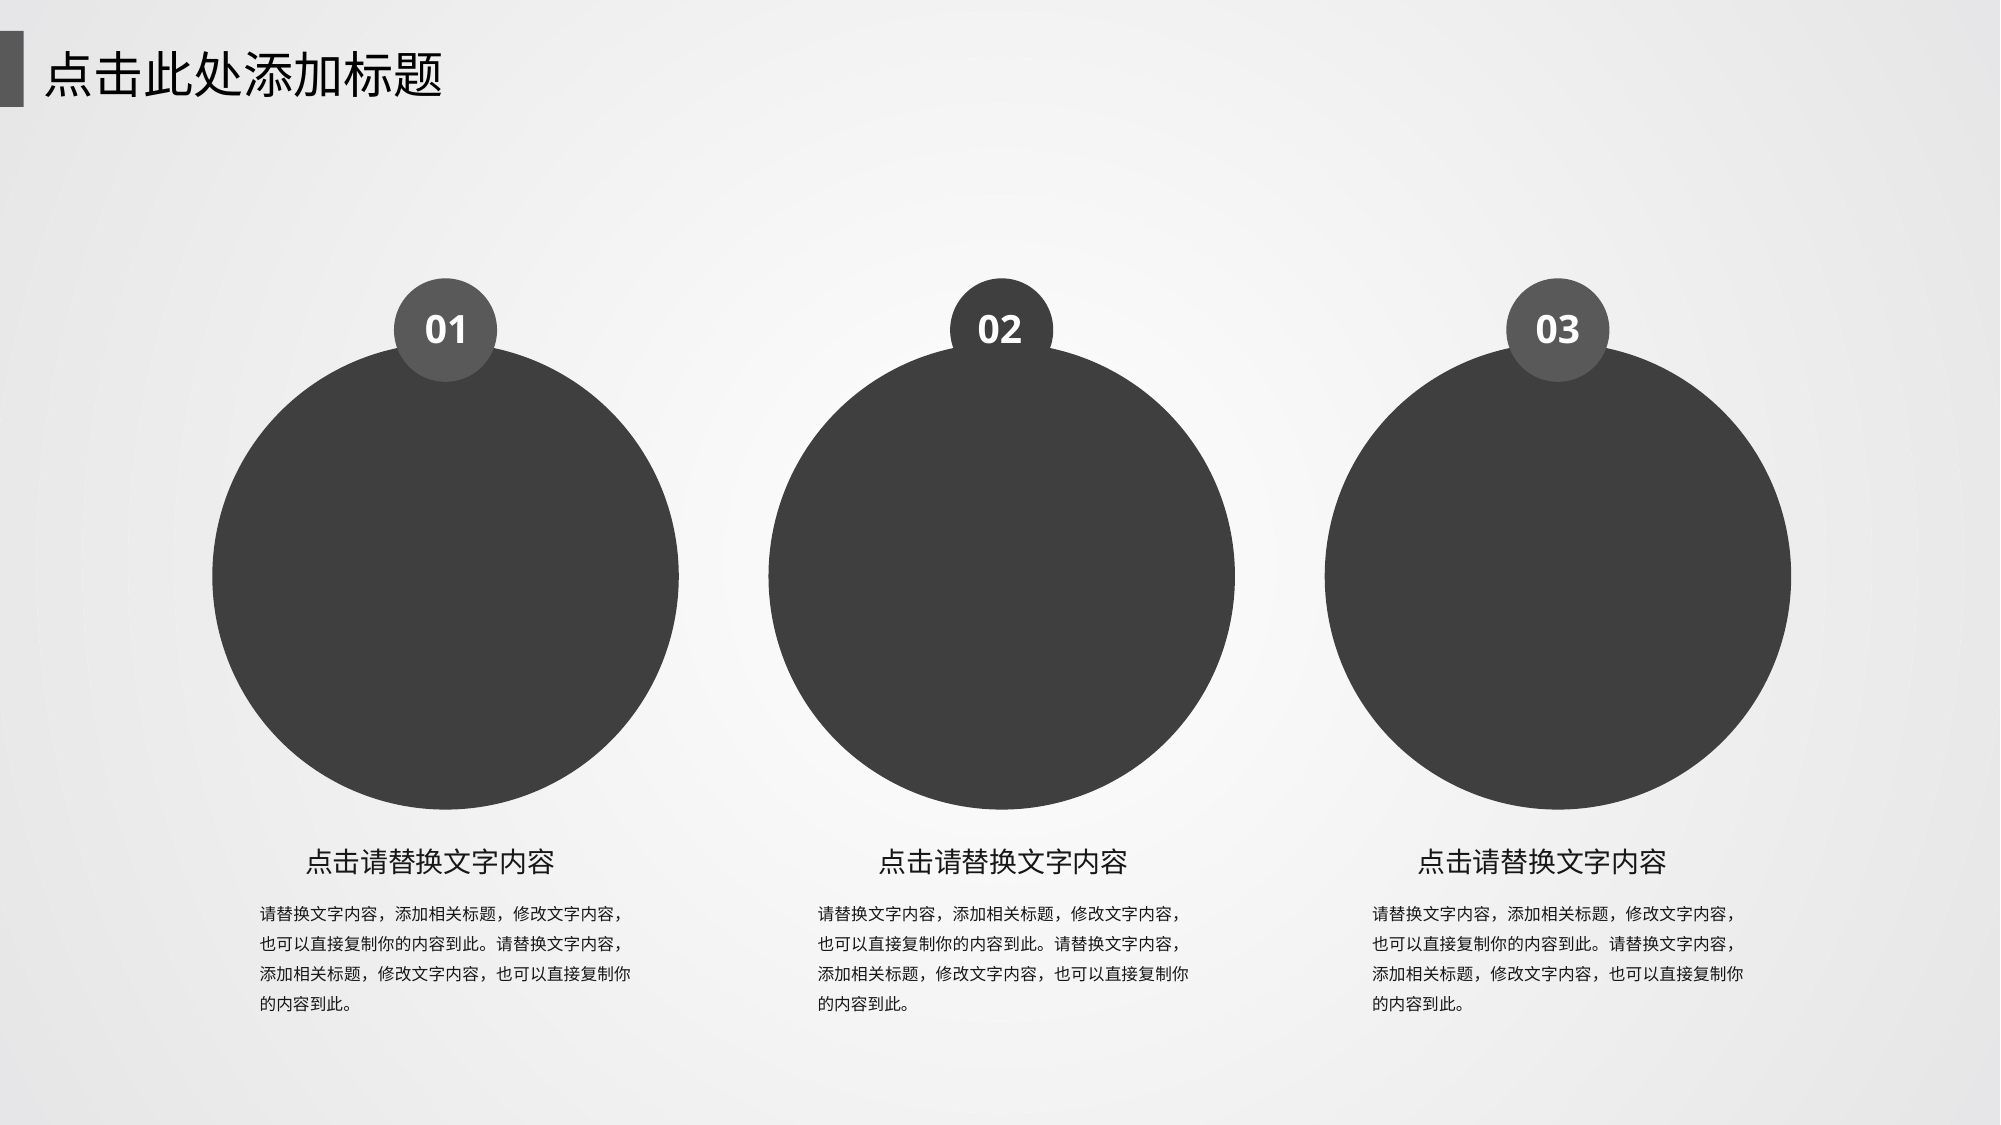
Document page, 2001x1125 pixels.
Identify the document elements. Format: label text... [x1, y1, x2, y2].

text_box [1506, 278, 1610, 382]
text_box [393, 278, 498, 382]
text_box [211, 347, 680, 811]
text_box 点击请替换文字内容 [304, 844, 555, 878]
text_box 请替换文字内容，添加相关标题，修改文字内容，也可以直接复制你的内容到此。请替换文字内容，添加相关标题，修改文字内容，也可以直接复制你的内容到此。 [1372, 894, 1744, 1014]
text_box 点击此处添加标题 [28, 36, 462, 111]
text_box [1323, 347, 1793, 811]
text_box [0, 30, 24, 107]
text_box 请替换文字内容，添加相关标题，修改文字内容，也可以直接复制你的内容到此。请替换文字内容，添加相关标题，修改文字内容，也可以直接复制你的内容到此。 [259, 894, 632, 1014]
text_box 点击请替换文字内容 [1417, 844, 1668, 878]
text_box [767, 347, 1236, 811]
text_box 点击请替换文字内容 [878, 844, 1129, 878]
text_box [950, 278, 1054, 382]
text_box 请替换文字内容，添加相关标题，修改文字内容，也可以直接复制你的内容到此。请替换文字内容，添加相关标题，修改文字内容，也可以直接复制你的内容到此。 [817, 894, 1190, 1014]
